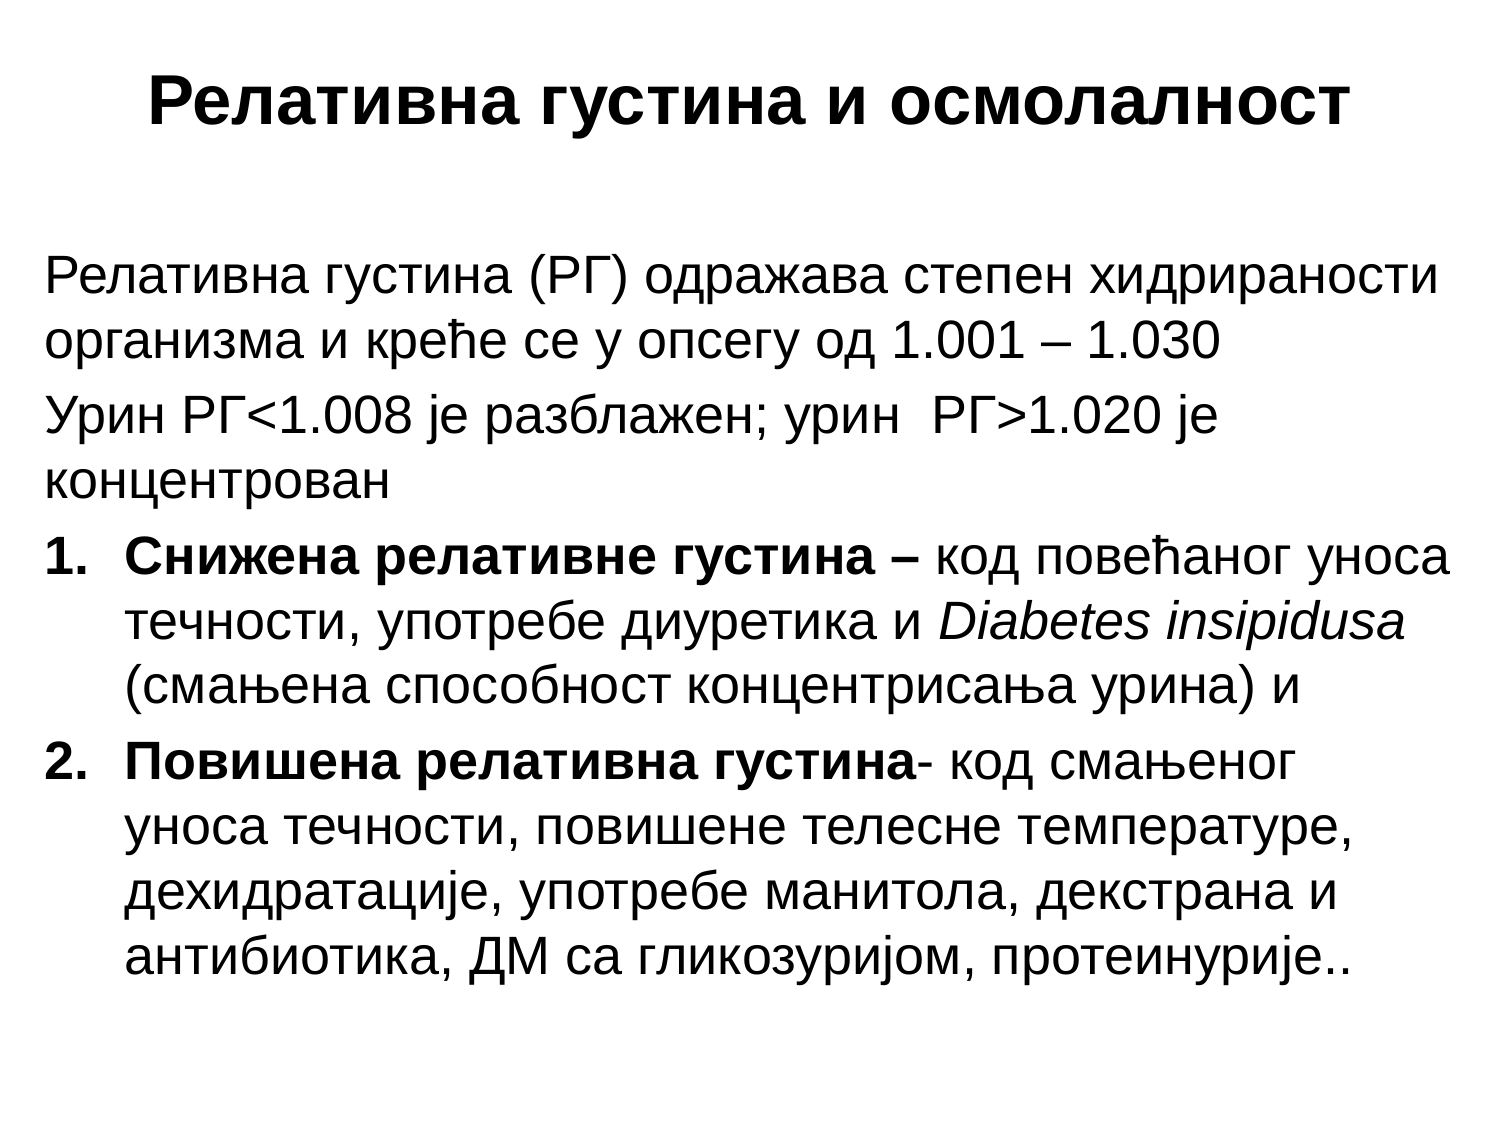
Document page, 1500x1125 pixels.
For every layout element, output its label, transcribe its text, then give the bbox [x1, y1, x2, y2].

title Релативна густина и осмолалност [75, 45, 1425, 231]
list Релативна густина (РГ) одражава степен хидрираности организма и креће се у опсегу од 1.001 – 1.030 Урин РГ<1.008 је разблажен; урин РГ>1.020 је концентрован Сниженa релативне густина – код повећаног уноса течности, употребе диуретика и Diabetes insipidusa (смањена способност концентрисања урина) и Повишена релативна густина- код смањеног уноса течности, повишене телесне температуре, дехидратације, употребе манитола, декстрана и антибиотика, ДМ са гликозуријом, протеинурије.. [29, 231, 1471, 1106]
